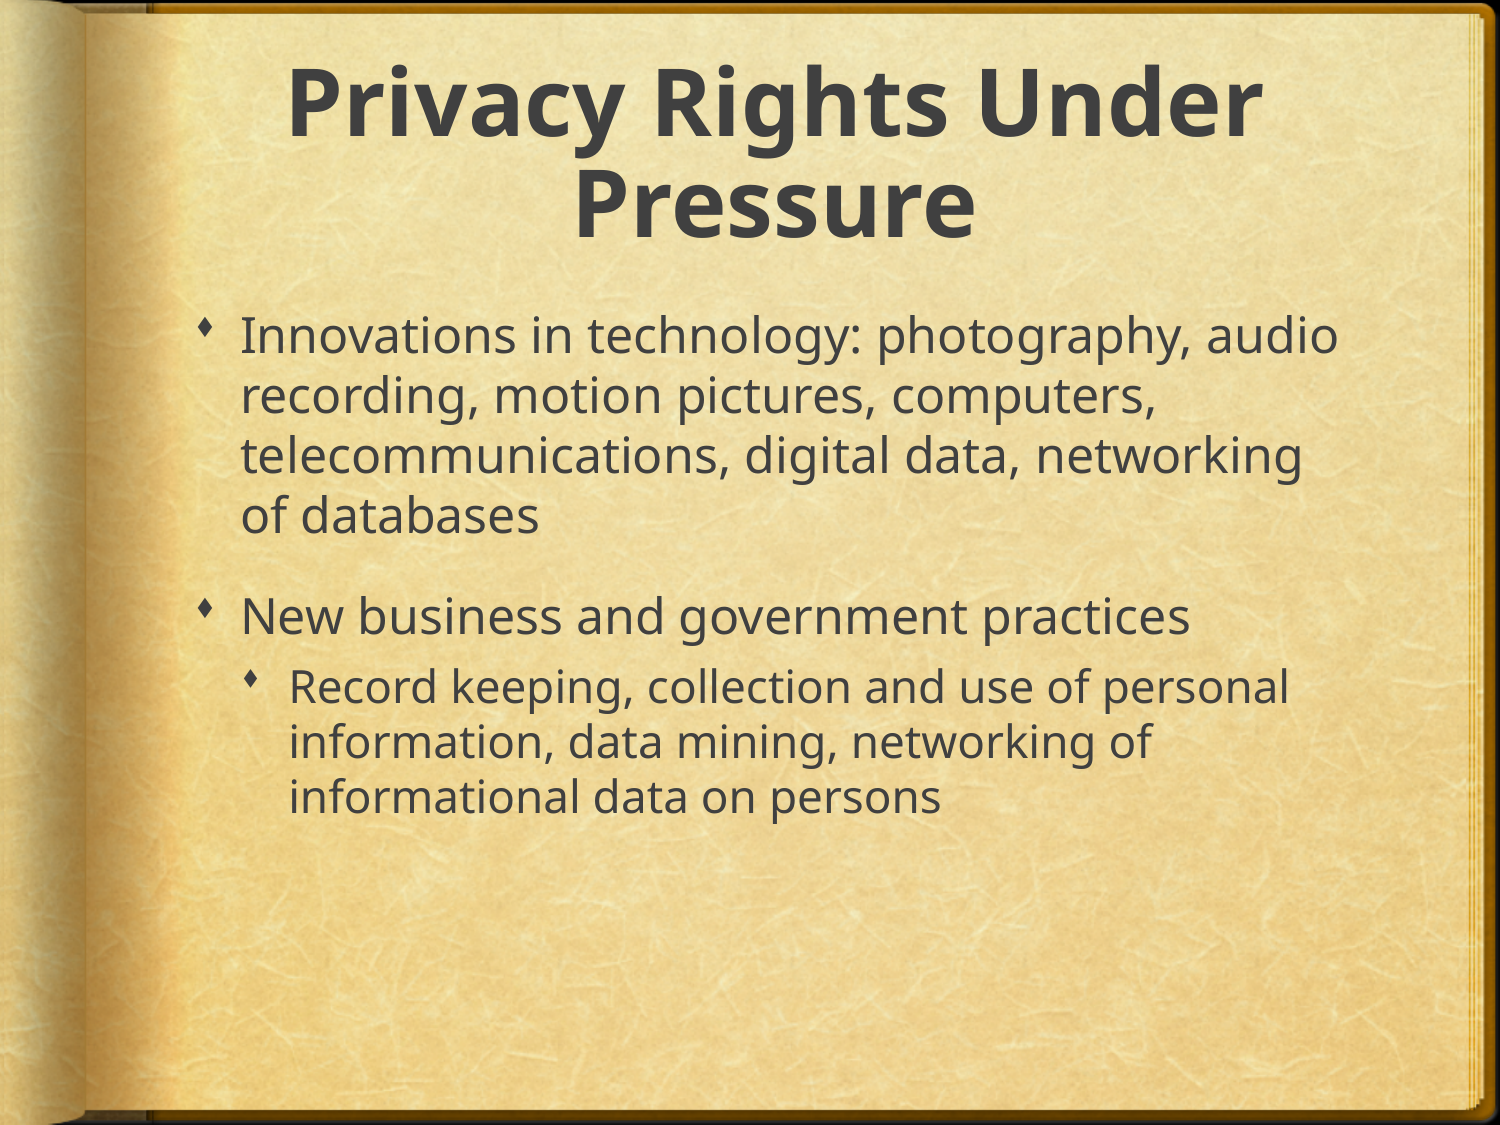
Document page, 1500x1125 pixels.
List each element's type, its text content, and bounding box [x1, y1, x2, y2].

title Privacy Rights Under Pressure [178, 45, 1372, 265]
picture [0, 0, 1500, 1125]
list Innovations in technology: photography, audio recording, motion pictures, computers, telecommunications, digital data, networking of databases New business and government practices Record keeping, collection and use of personal information, data mining, networking of informational data on persons [178, 295, 1372, 1005]
